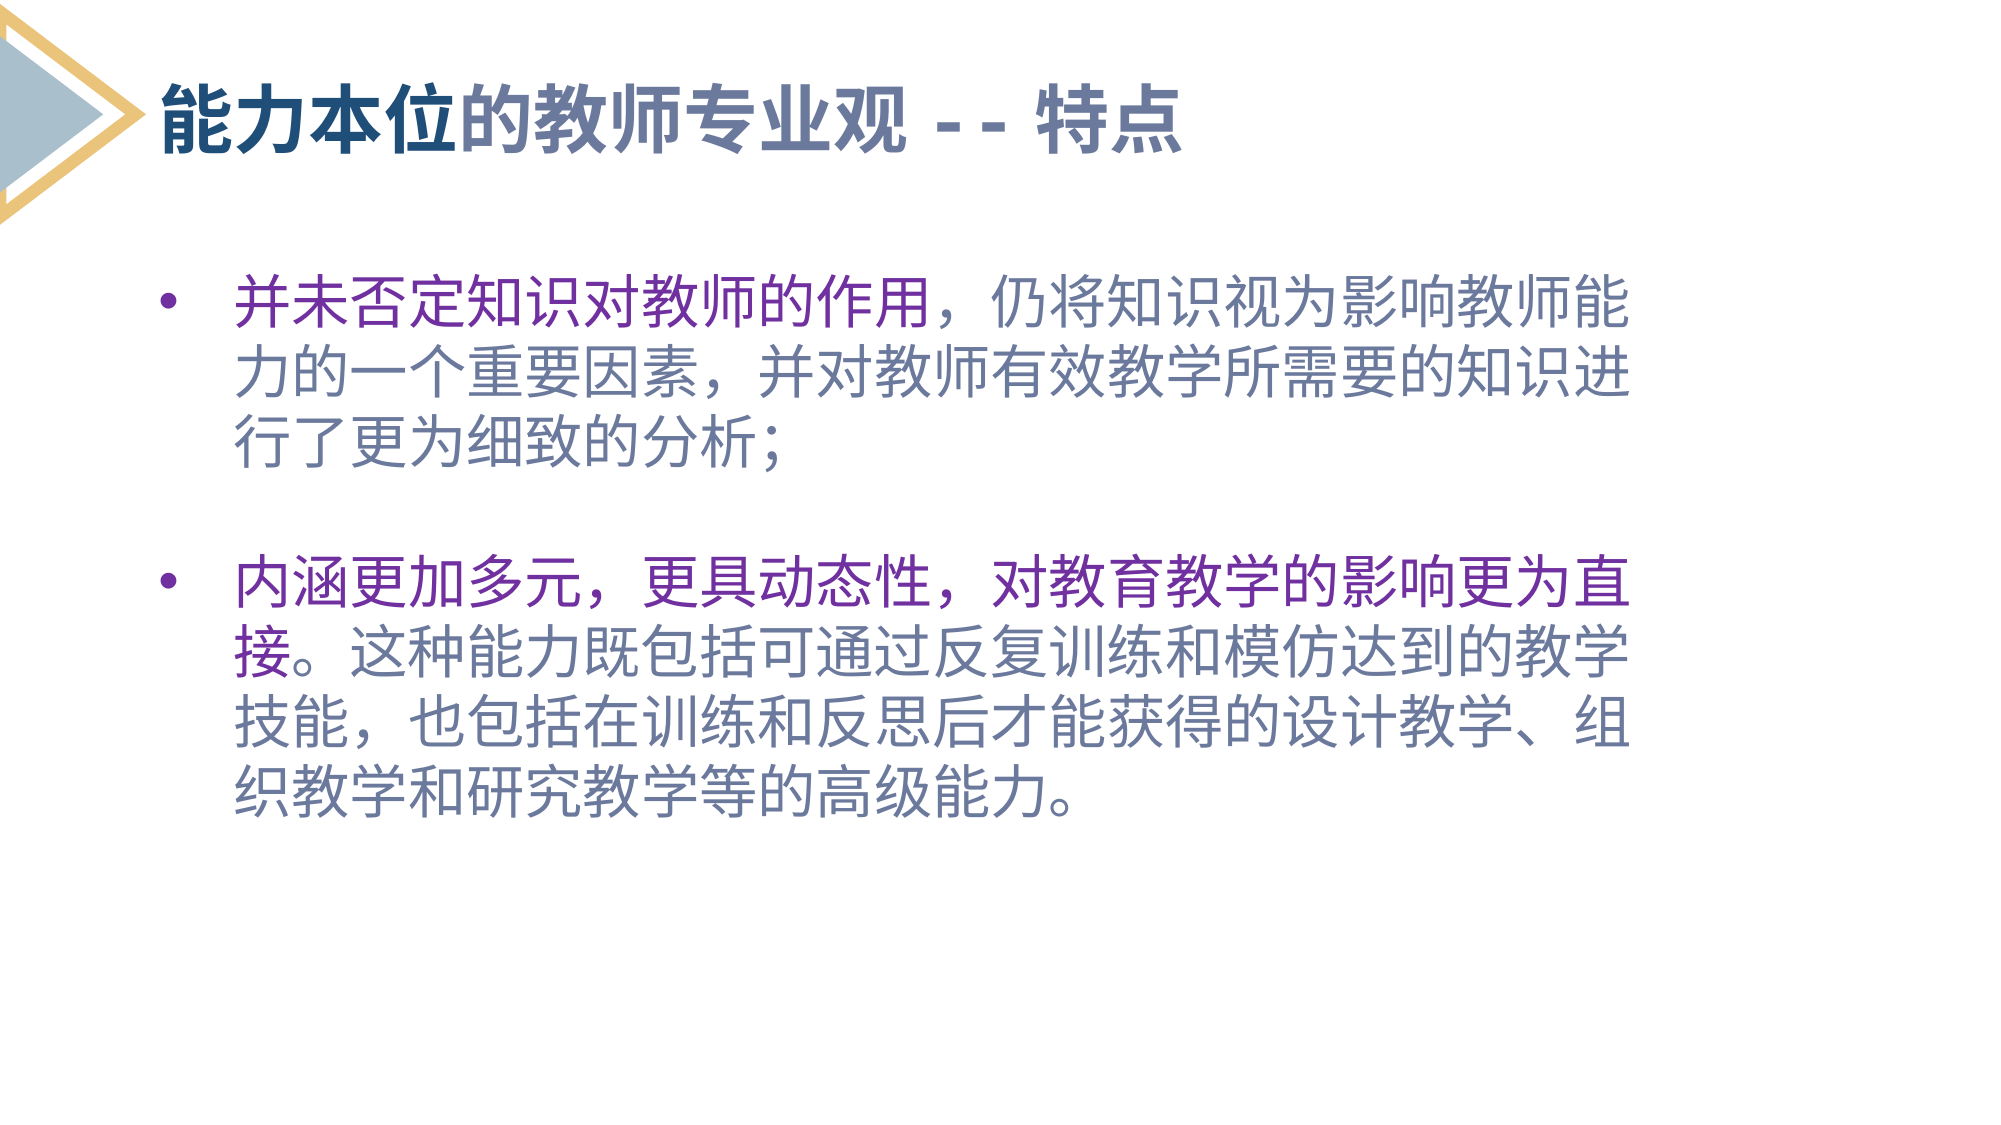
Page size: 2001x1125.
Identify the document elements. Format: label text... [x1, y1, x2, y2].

text_box 能力本位的教师专业观--特点 [143, 65, 1465, 171]
text_box [0, 34, 105, 194]
text_box [0, 10, 138, 219]
text_box 并未否定知识对教师的作用，仍将知识视为影响教师能力的一个重要因素，并对教师有效教学所需要的知识进行了更为细致的分析； 内涵更加多元，更具动态性，对教育教学的影响更为直接。这种能力既包括可通过反复训练和模仿达到的教学技能，也包括在训练和反思后才能获得的设计教学、组织教学和研究教学等的高级能力。 [143, 257, 1678, 833]
